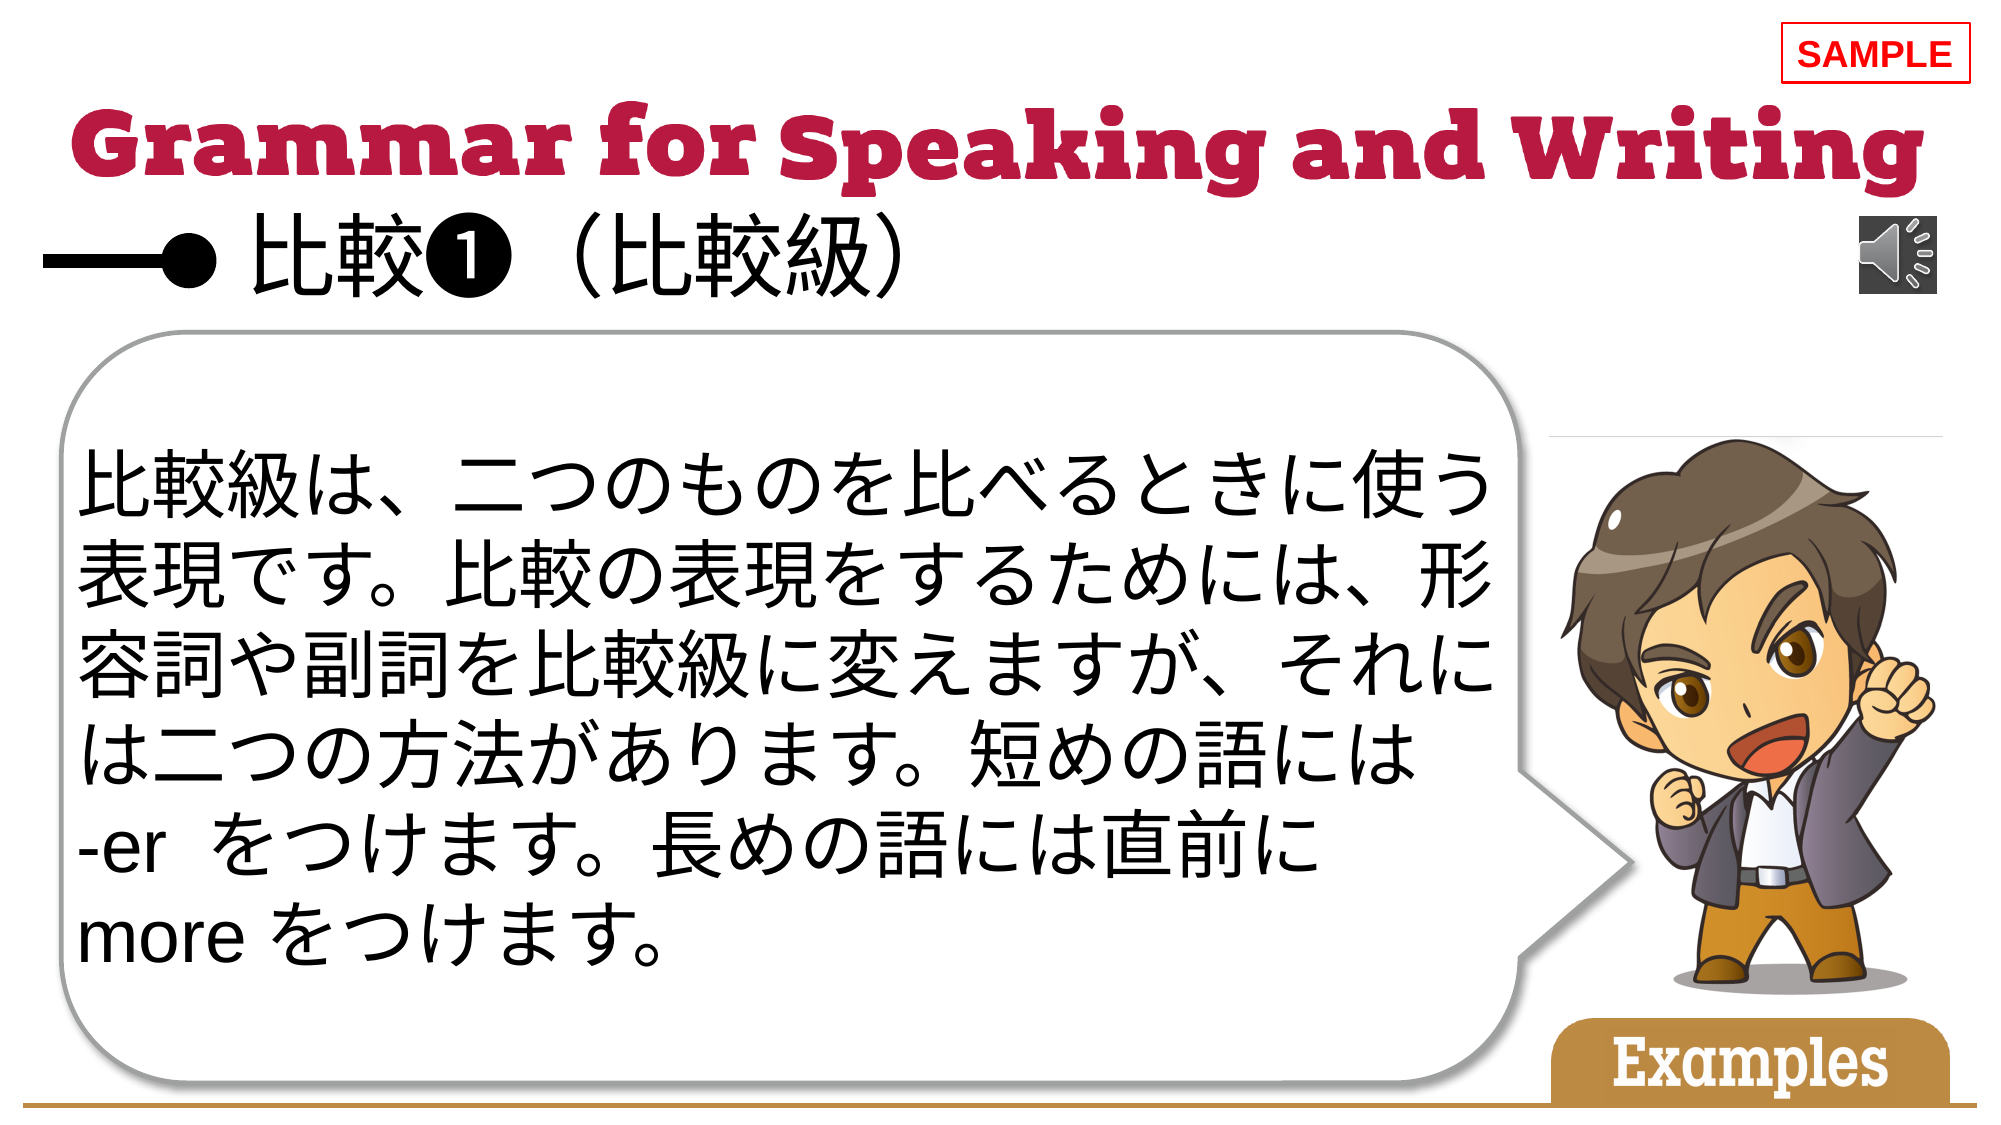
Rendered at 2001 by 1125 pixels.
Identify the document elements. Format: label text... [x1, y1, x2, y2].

picture [63, 77, 766, 192]
list 比較❶（比較級） [229, 209, 1942, 313]
list 比較級は、二つのものを比べるときに使う表現です。比較の表現をするためには、形容詞や副詞を比較級に変えますが、それには二つの方法があります。短めの語には -er をつけます。長めの語には直前にmoreをつけます。 [61, 332, 1521, 1083]
picture [1551, 1018, 1950, 1103]
picture [771, 80, 1937, 208]
text_box SAMPLE [1782, 22, 1971, 83]
picture [1549, 436, 1943, 1000]
picture [1858, 215, 1939, 296]
